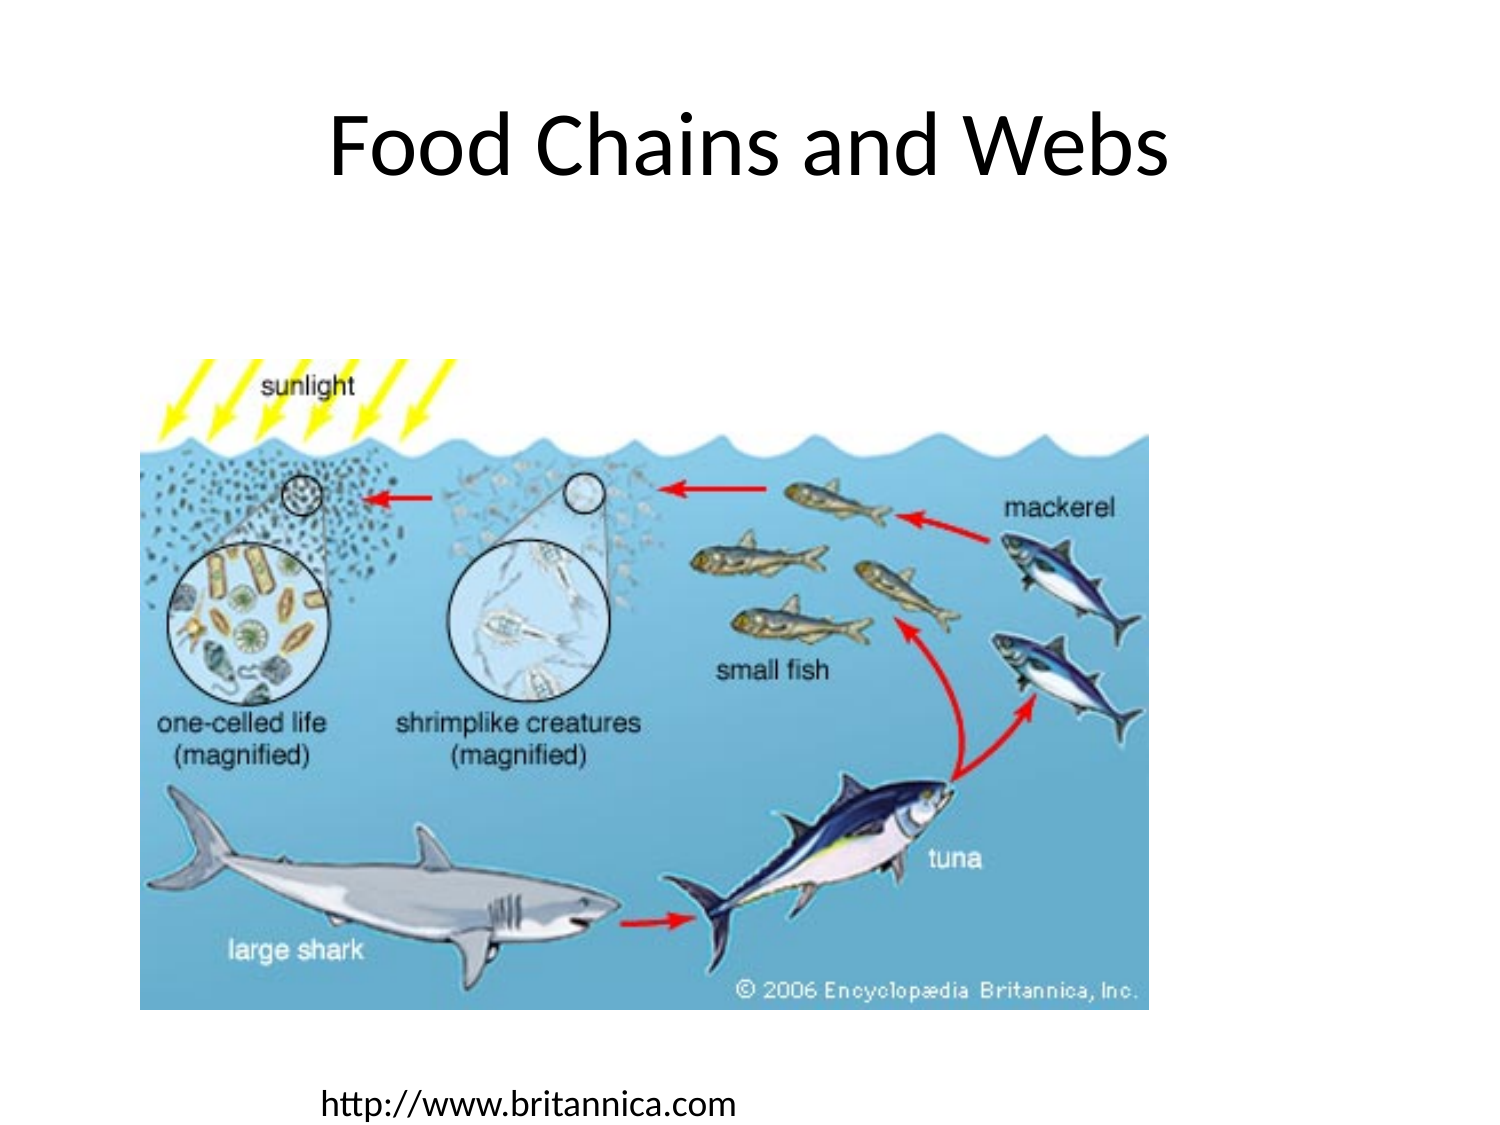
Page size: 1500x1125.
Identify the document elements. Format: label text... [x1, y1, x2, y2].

text_box http://www.britannica.com [305, 1071, 753, 1125]
title Food Chains and Webs [75, 45, 1425, 233]
picture [139, 359, 1150, 1010]
